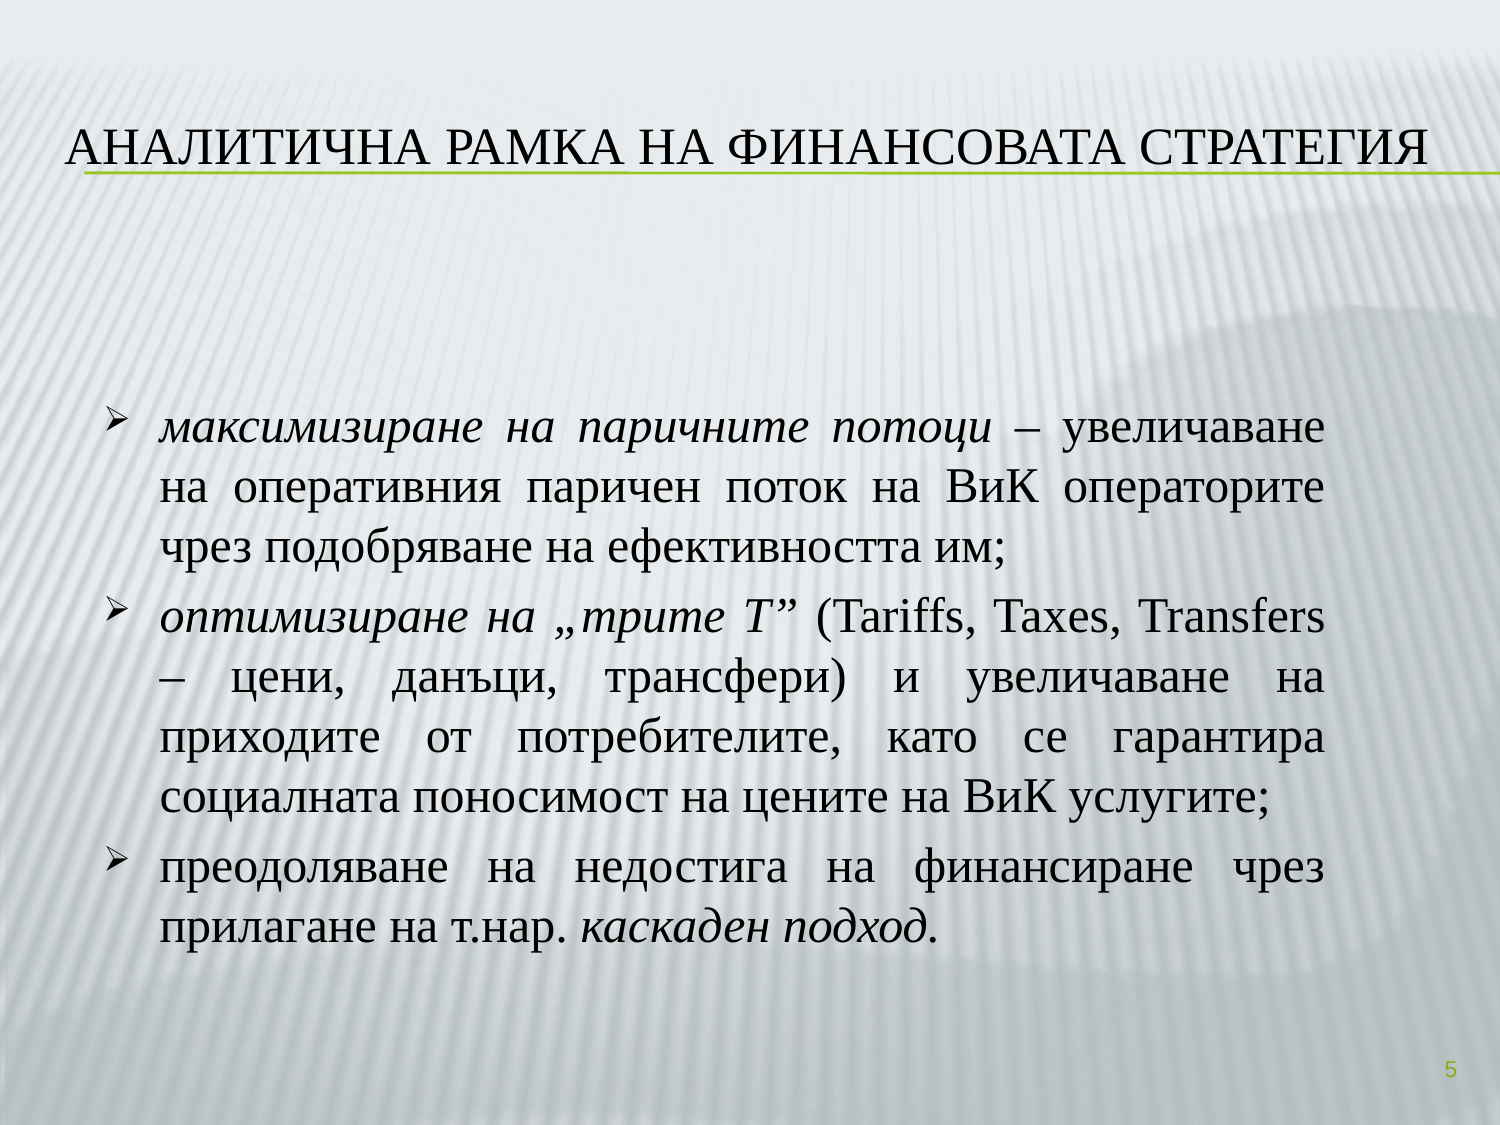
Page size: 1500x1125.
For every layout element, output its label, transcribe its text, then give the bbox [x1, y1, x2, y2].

title Аналитична рамка на финансовата стратегия [50, 75, 1475, 213]
slide_number 5 [1281, 1046, 1473, 1107]
list максимизиране на паричните потоци – увеличаване на оперативния паричен поток на ВиК операторите чрез подобряване на ефективността им; оптимизиране на „трите Т” (Tariffs, Taxes, Transfers – цени, данъци, трансфери) и увеличаване на приходите от потребителите, като се гарантира социалната поносимост на цените на ВиК услугите; преодоляване на недостига на финансиране чрез прилагане на т.нар. каскаден подход. [88, 385, 1341, 976]
